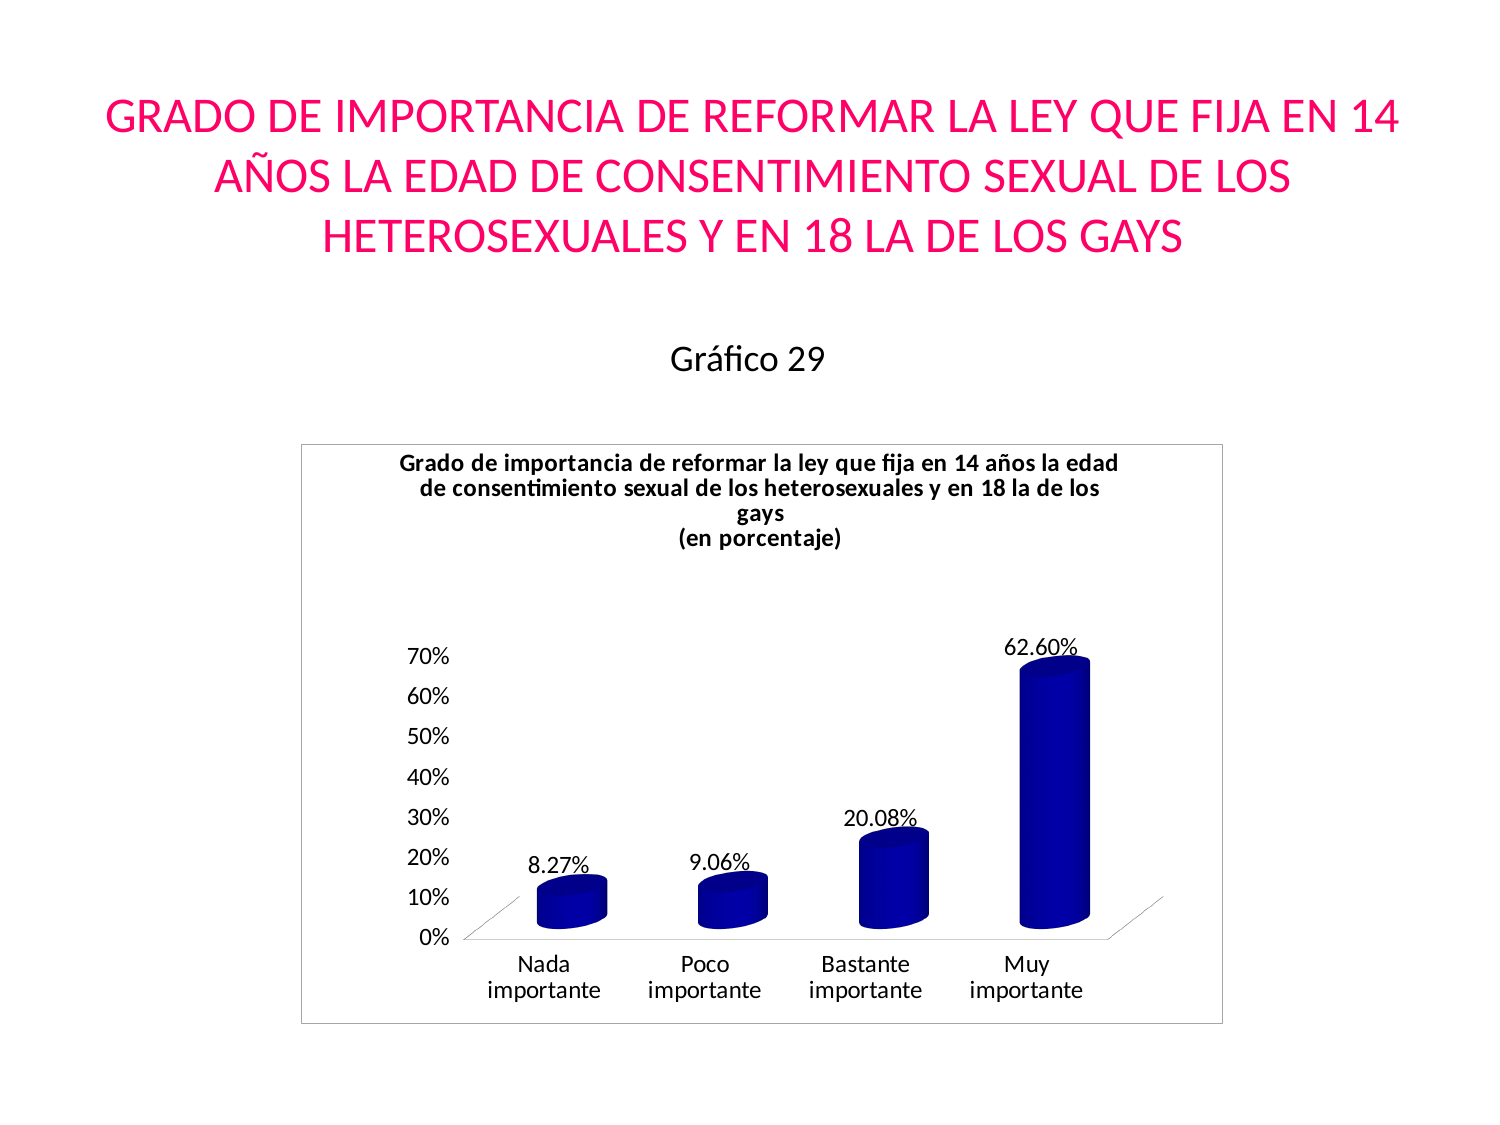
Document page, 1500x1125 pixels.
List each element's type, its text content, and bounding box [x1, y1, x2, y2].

text_box GRADO DE IMPORTANCIA DE REFORMAR LA LEY QUE FIJA EN 14 AÑOS LA EDAD DE CONSENTIMIENTO SEXUAL DE LOS HETEROSEXUALES Y EN 18 LA DE LOS GAYS [53, 78, 1453, 268]
chart [300, 444, 1223, 1024]
text_box Gráfico 29 [655, 326, 868, 386]
